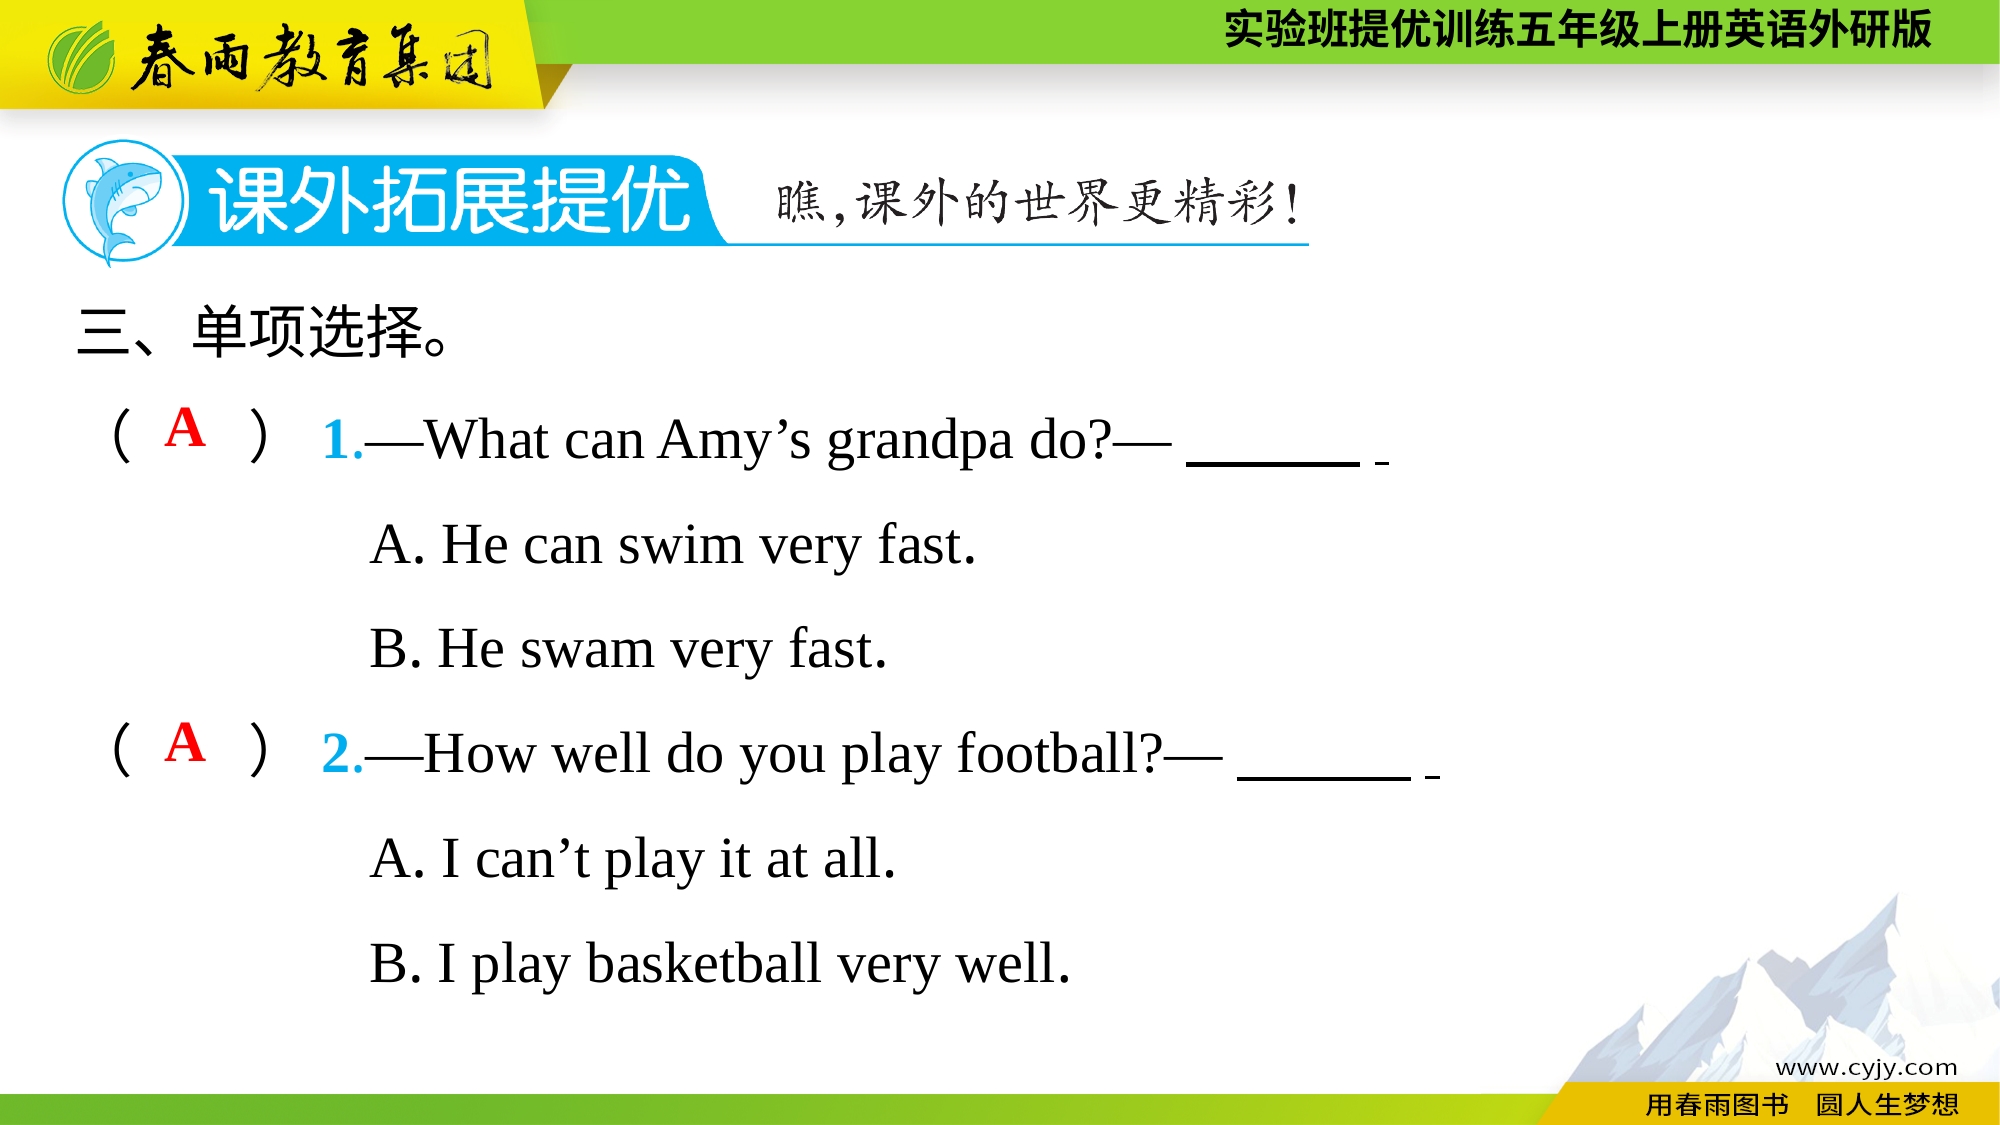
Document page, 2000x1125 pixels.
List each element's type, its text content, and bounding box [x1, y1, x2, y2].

text_box A [149, 381, 222, 466]
picture [0, 0, 2000, 1125]
text_box A [149, 695, 222, 781]
list 三、单项选择。 （ ）1.—What can Amy’s grandpa do?— . A. He can swim very fast. B. He swam very fast. （ ）2.—How well do you play football?— . A. I can’t play it at all. B. I play basketball very well. [59, 252, 1944, 1010]
